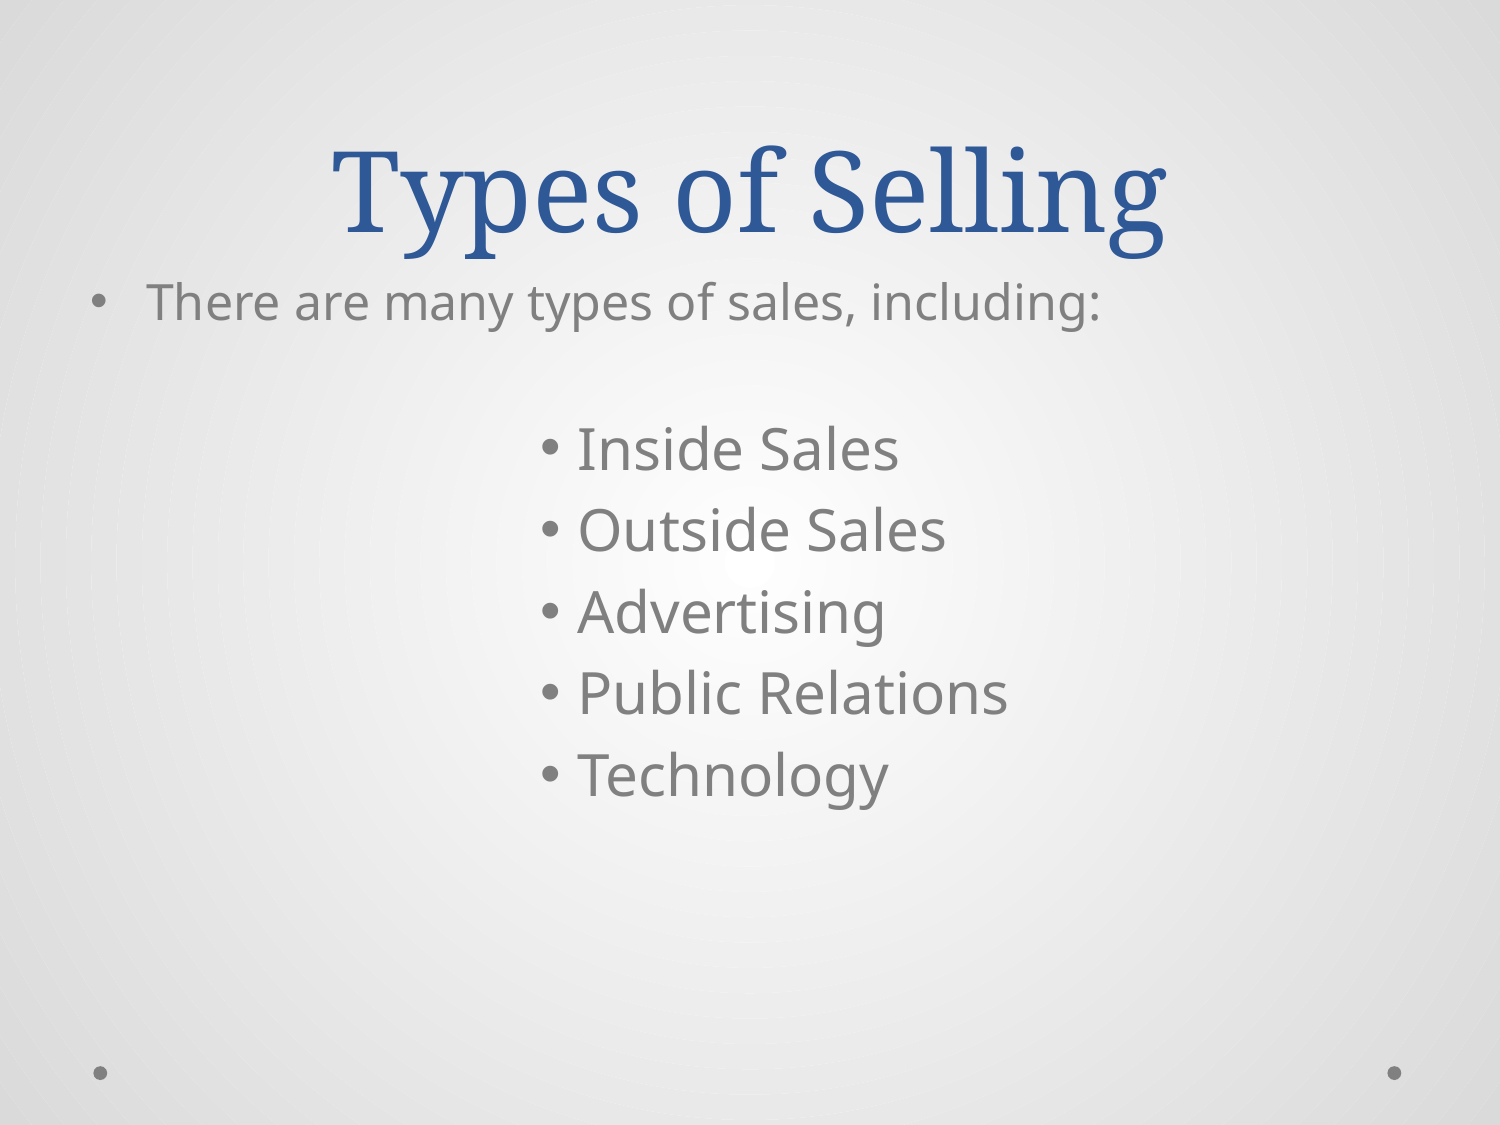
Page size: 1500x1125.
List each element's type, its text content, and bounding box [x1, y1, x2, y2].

title Types of Selling [75, 0, 1425, 262]
list There are many types of sales, including: Inside Sales Outside Sales Advertising Public Relations Technology [75, 262, 1425, 1005]
